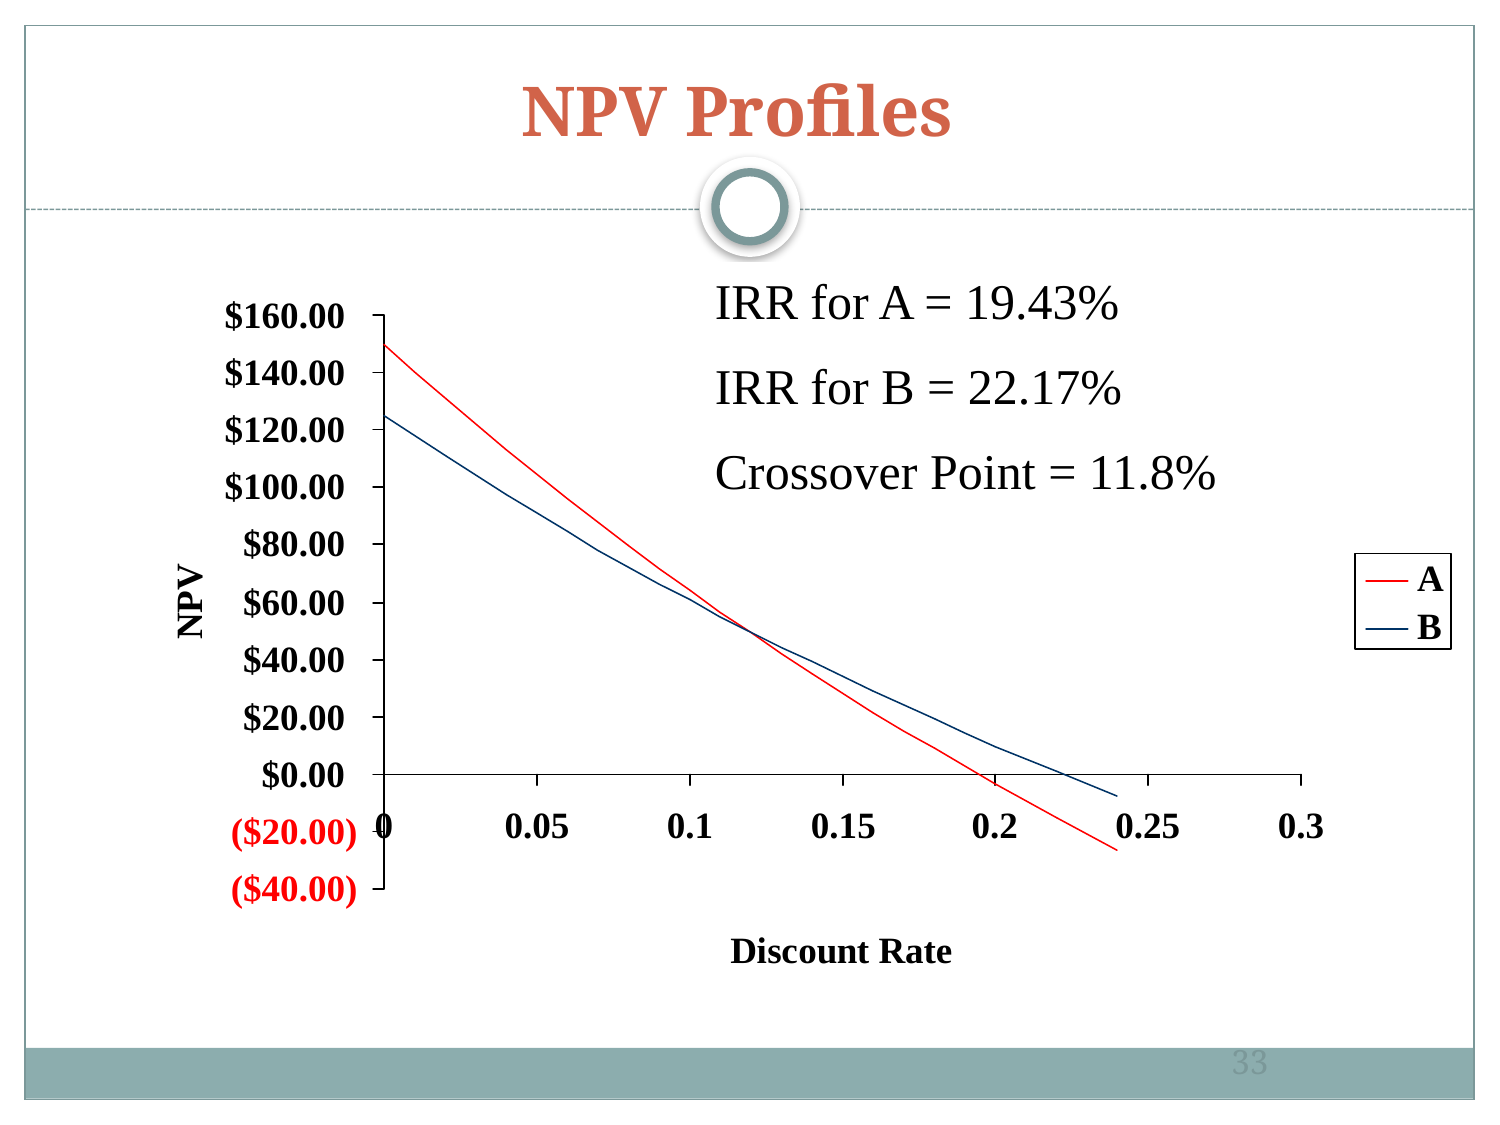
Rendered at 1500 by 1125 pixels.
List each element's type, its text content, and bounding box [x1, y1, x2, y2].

title NPV Profiles [62, 24, 1413, 158]
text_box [133, 262, 1467, 1006]
slide_number 33 [1074, 1024, 1425, 1103]
